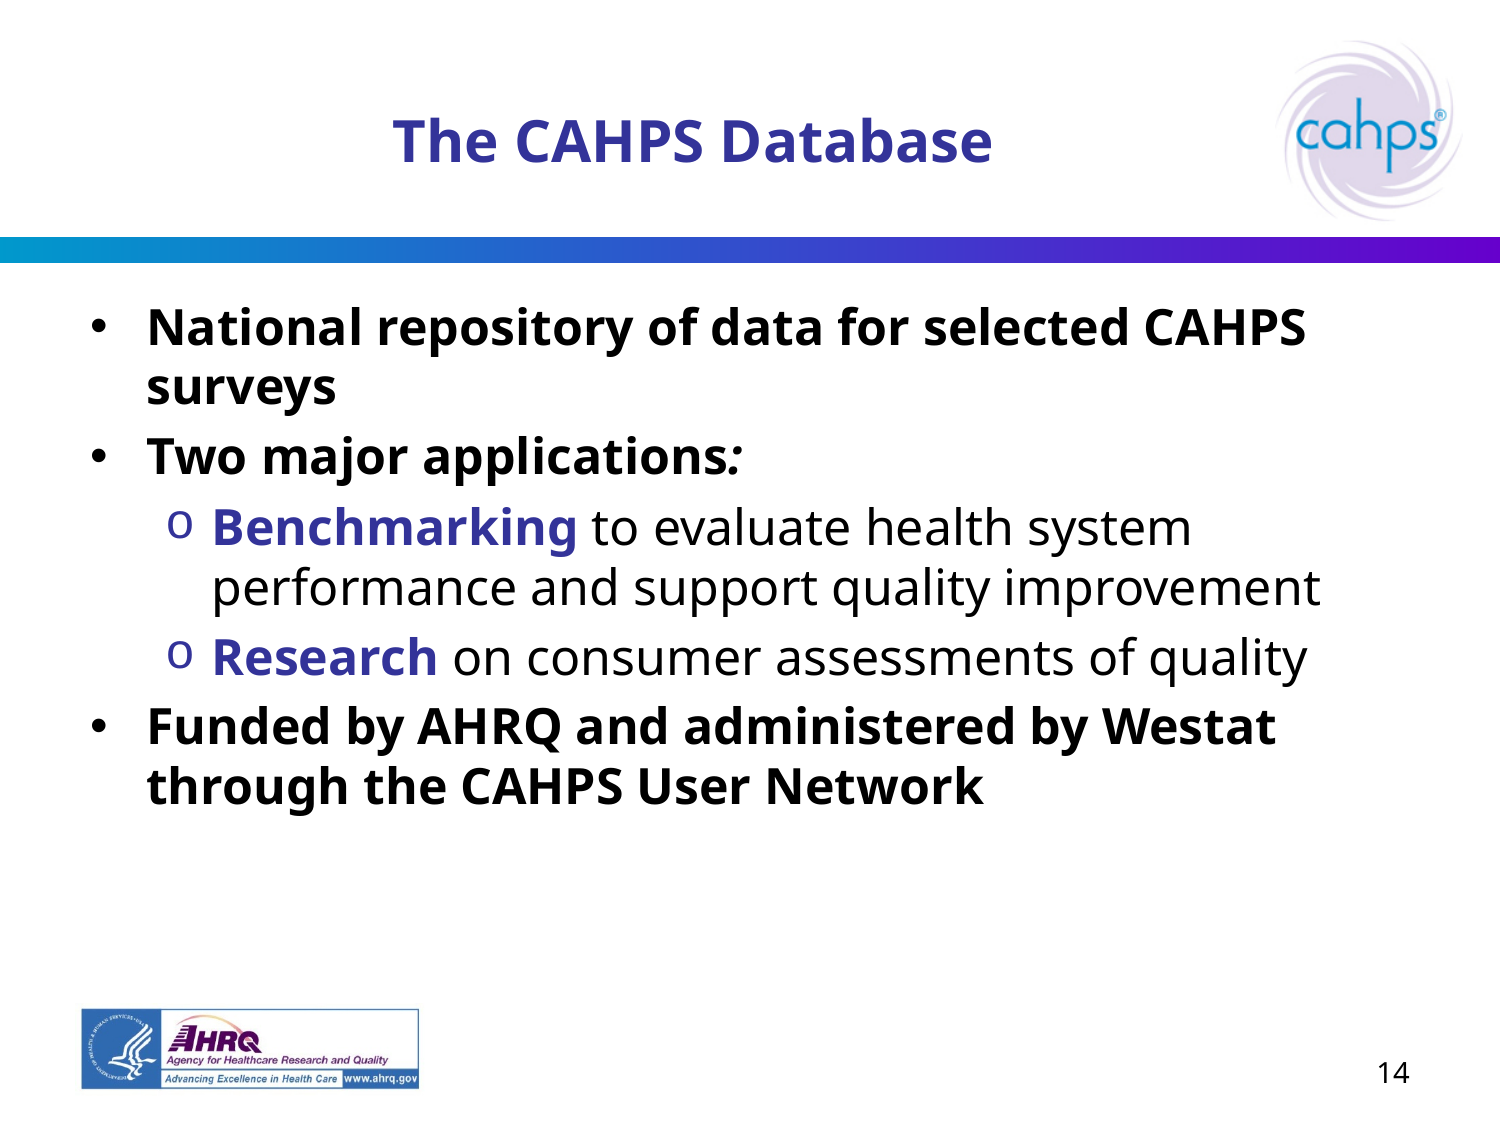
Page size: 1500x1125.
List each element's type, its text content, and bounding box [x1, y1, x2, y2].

title The CAHPS Database [74, 44, 1313, 233]
picture [1275, 37, 1463, 225]
picture [75, 1006, 425, 1096]
list National repository of data for selected CAHPS surveys Two major applications: Benchmarking to evaluate health system performance and support quality improvement Research on consumer assessments of quality Funded by AHRQ and administered by Westat through the CAHPS User Network [74, 287, 1426, 1006]
slide_number 14 [1074, 1046, 1426, 1125]
